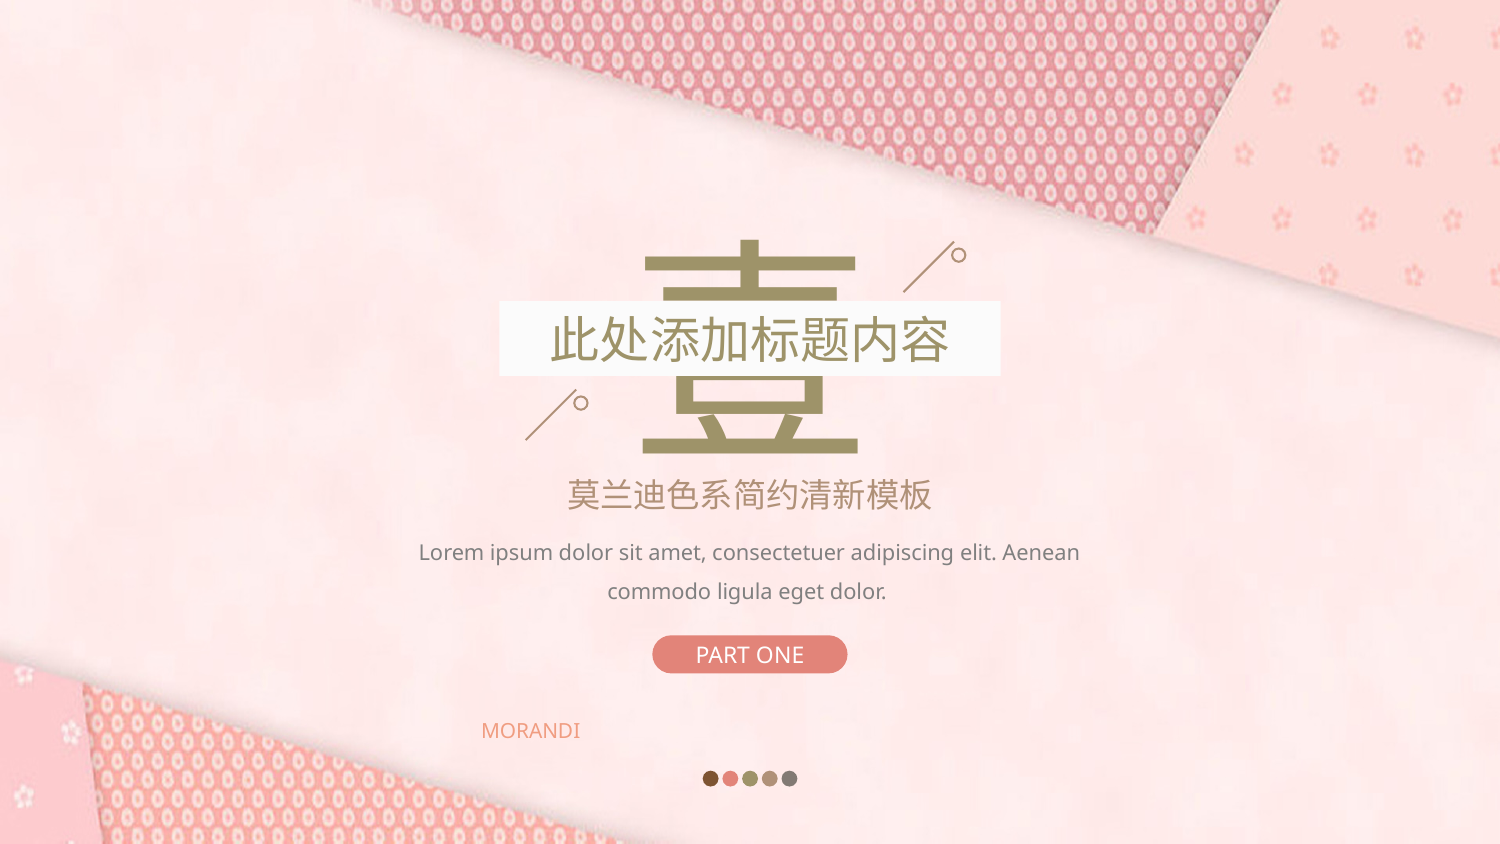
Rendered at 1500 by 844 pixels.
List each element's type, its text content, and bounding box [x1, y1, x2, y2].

text_box [955, 247, 967, 263]
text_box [741, 731, 758, 826]
text_box 莫兰迪色系简约清新模板 [495, 466, 1005, 518]
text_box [903, 241, 955, 293]
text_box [525, 389, 577, 441]
text_box PART ONE [651, 634, 849, 675]
text_box 壹 [615, 194, 885, 301]
text_box Lorem ipsum dolor sit amet, consectetuer adipiscing elit. Aenean commodo ligula eget dolor. [384, 518, 1116, 612]
text_box 此处添加标题内容 [499, 301, 1001, 376]
picture [0, 0, 1500, 844]
text_box MORANDI [466, 710, 1030, 751]
text_box 壹 [615, 376, 885, 497]
text_box [577, 395, 589, 411]
